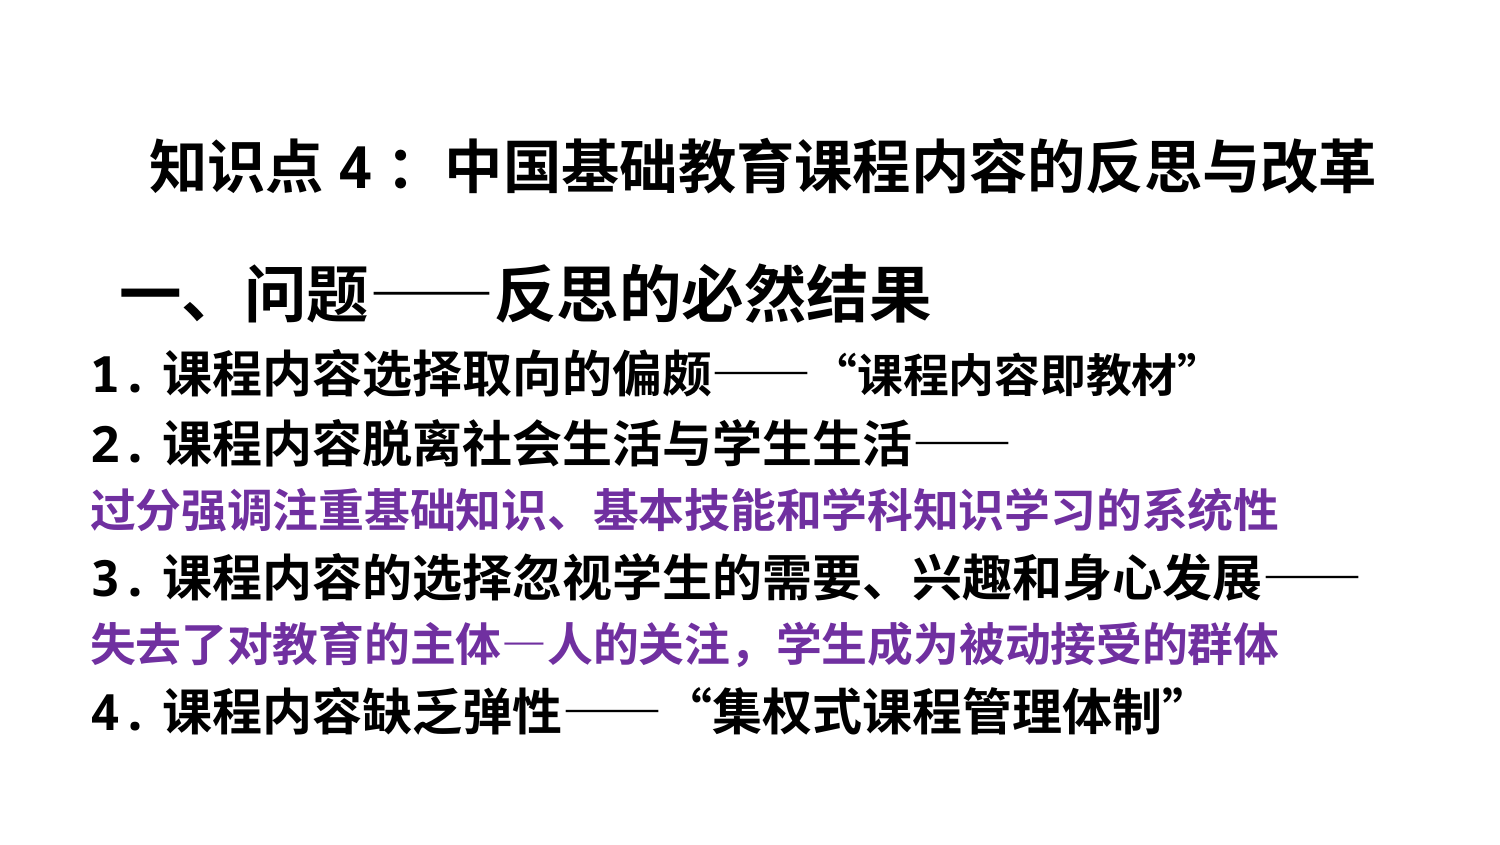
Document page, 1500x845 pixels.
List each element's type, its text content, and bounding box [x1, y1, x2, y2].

list 一、问题——反思的必然结果 1.课程内容选择取向的偏颇——“课程内容即教材” 2.课程内容脱离社会生活与学生生活—— 过分强调注重基础知识、基本技能和学科知识学习的系统性 3.课程内容的选择忽视学生的需要、兴趣和身心发展—— 失去了对教育的主体—人的关注，学生成为被动接受的群体 4.课程内容缺乏弹性——“集权式课程管理体制” [74, 234, 1476, 768]
title 知识点4：中国基础教育课程内容的反思与改革 [74, 94, 1452, 234]
